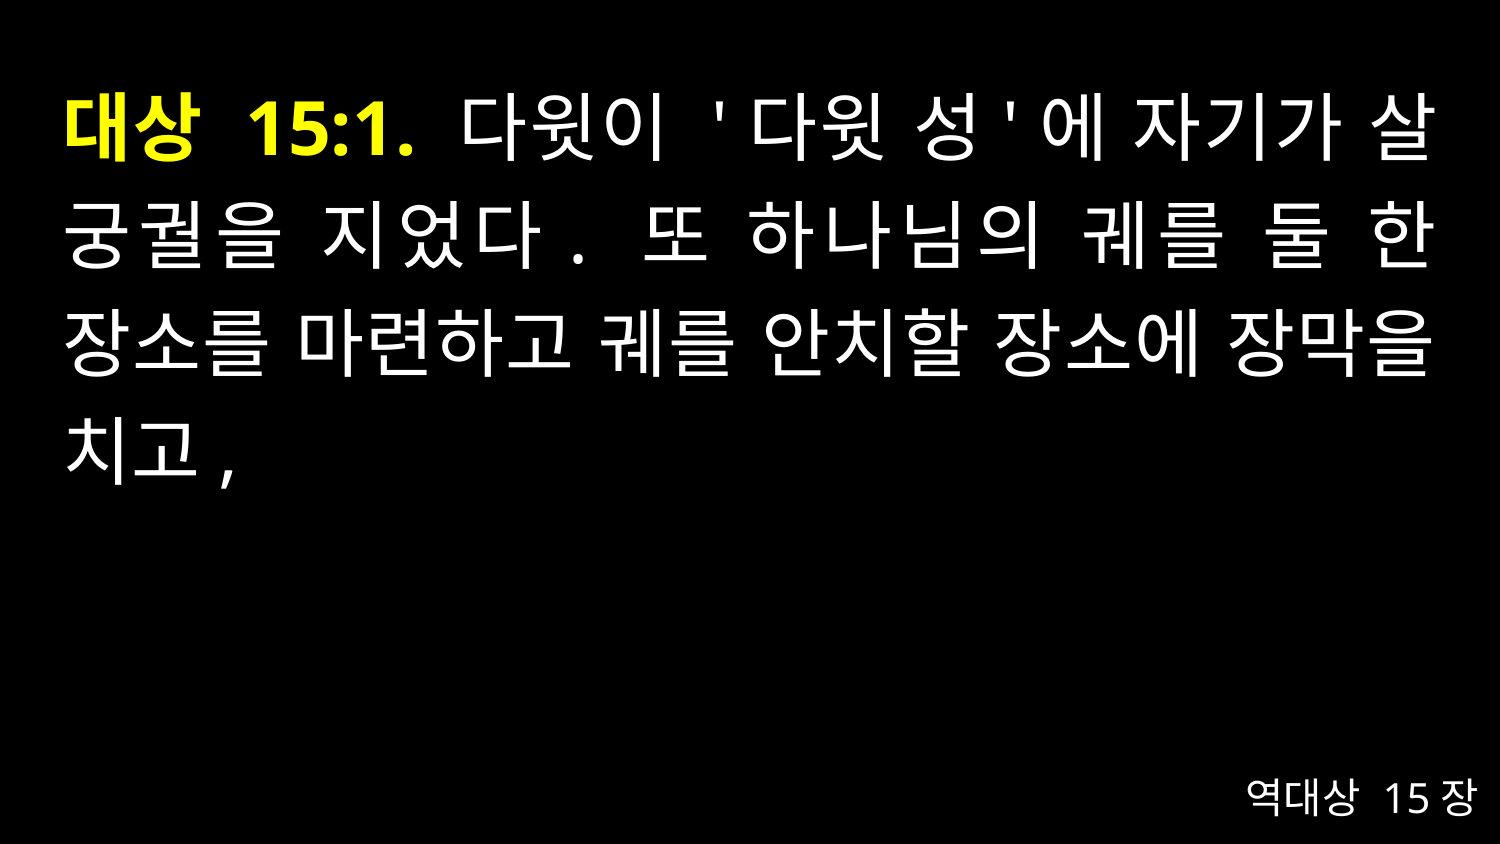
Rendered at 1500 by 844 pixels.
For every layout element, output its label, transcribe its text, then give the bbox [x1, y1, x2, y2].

title 대상 15:1. 다윗이 '다윗 성'에 자기가 살 궁궐을 지었다. 또 하나님의 궤를 둘 한 장소를 마련하고 궤를 안치할 장소에 장막을 치고, [0, 0, 1500, 844]
subtitle 역대상 15장 [916, 770, 1500, 844]
